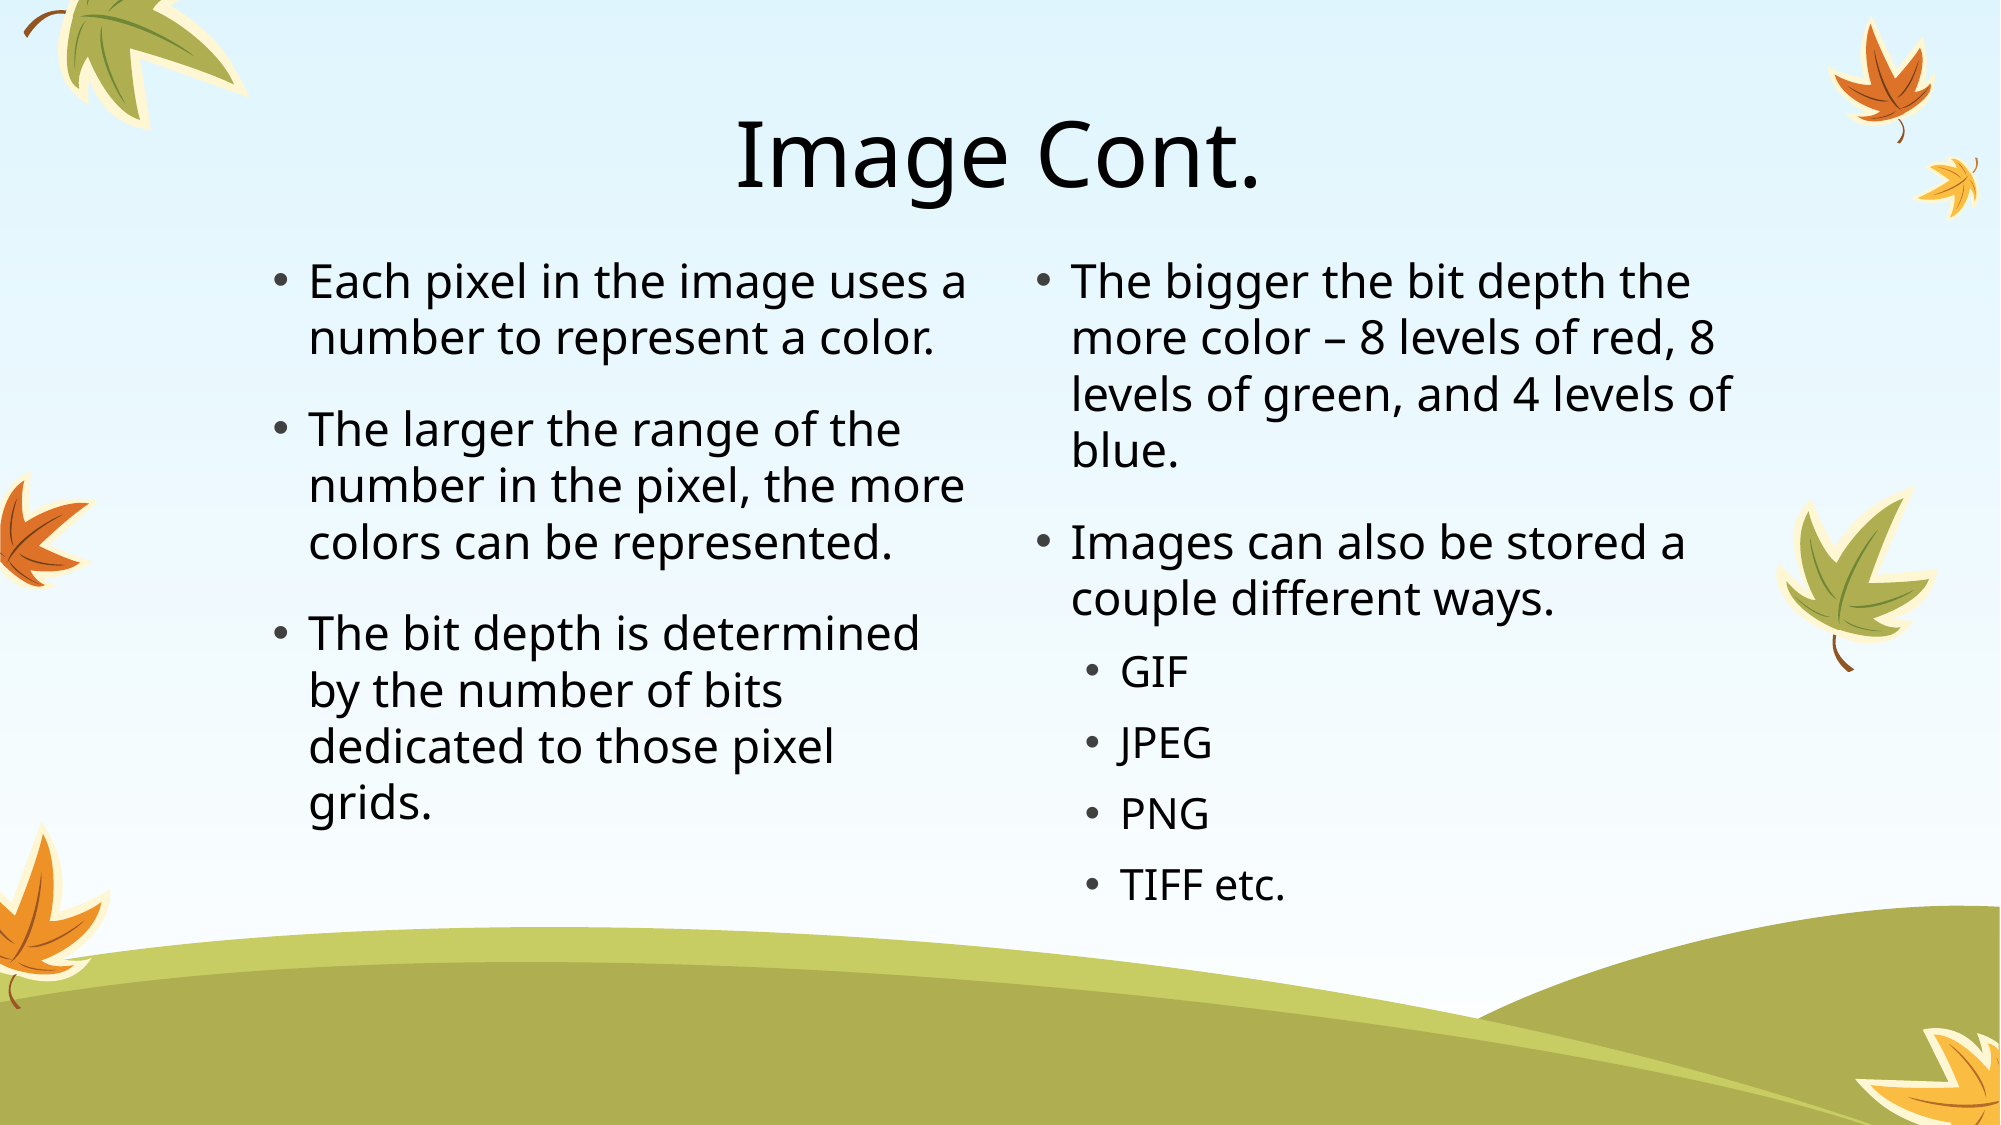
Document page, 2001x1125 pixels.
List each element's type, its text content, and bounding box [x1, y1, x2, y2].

title Image Cont. [249, 12, 1749, 216]
list The bigger the bit depth the more color – 8 levels of red, 8 levels of green, and 4 levels of blue. Images can also be stored a couple different ways. GIF JPEG PNG TIFF etc. [1013, 243, 1749, 921]
list Each pixel in the image uses a number to represent a color. The larger the range of the number in the pixel, the more colors can be represented. The bit depth is determined by the number of bits dedicated to those pixel grids. [250, 243, 986, 921]
